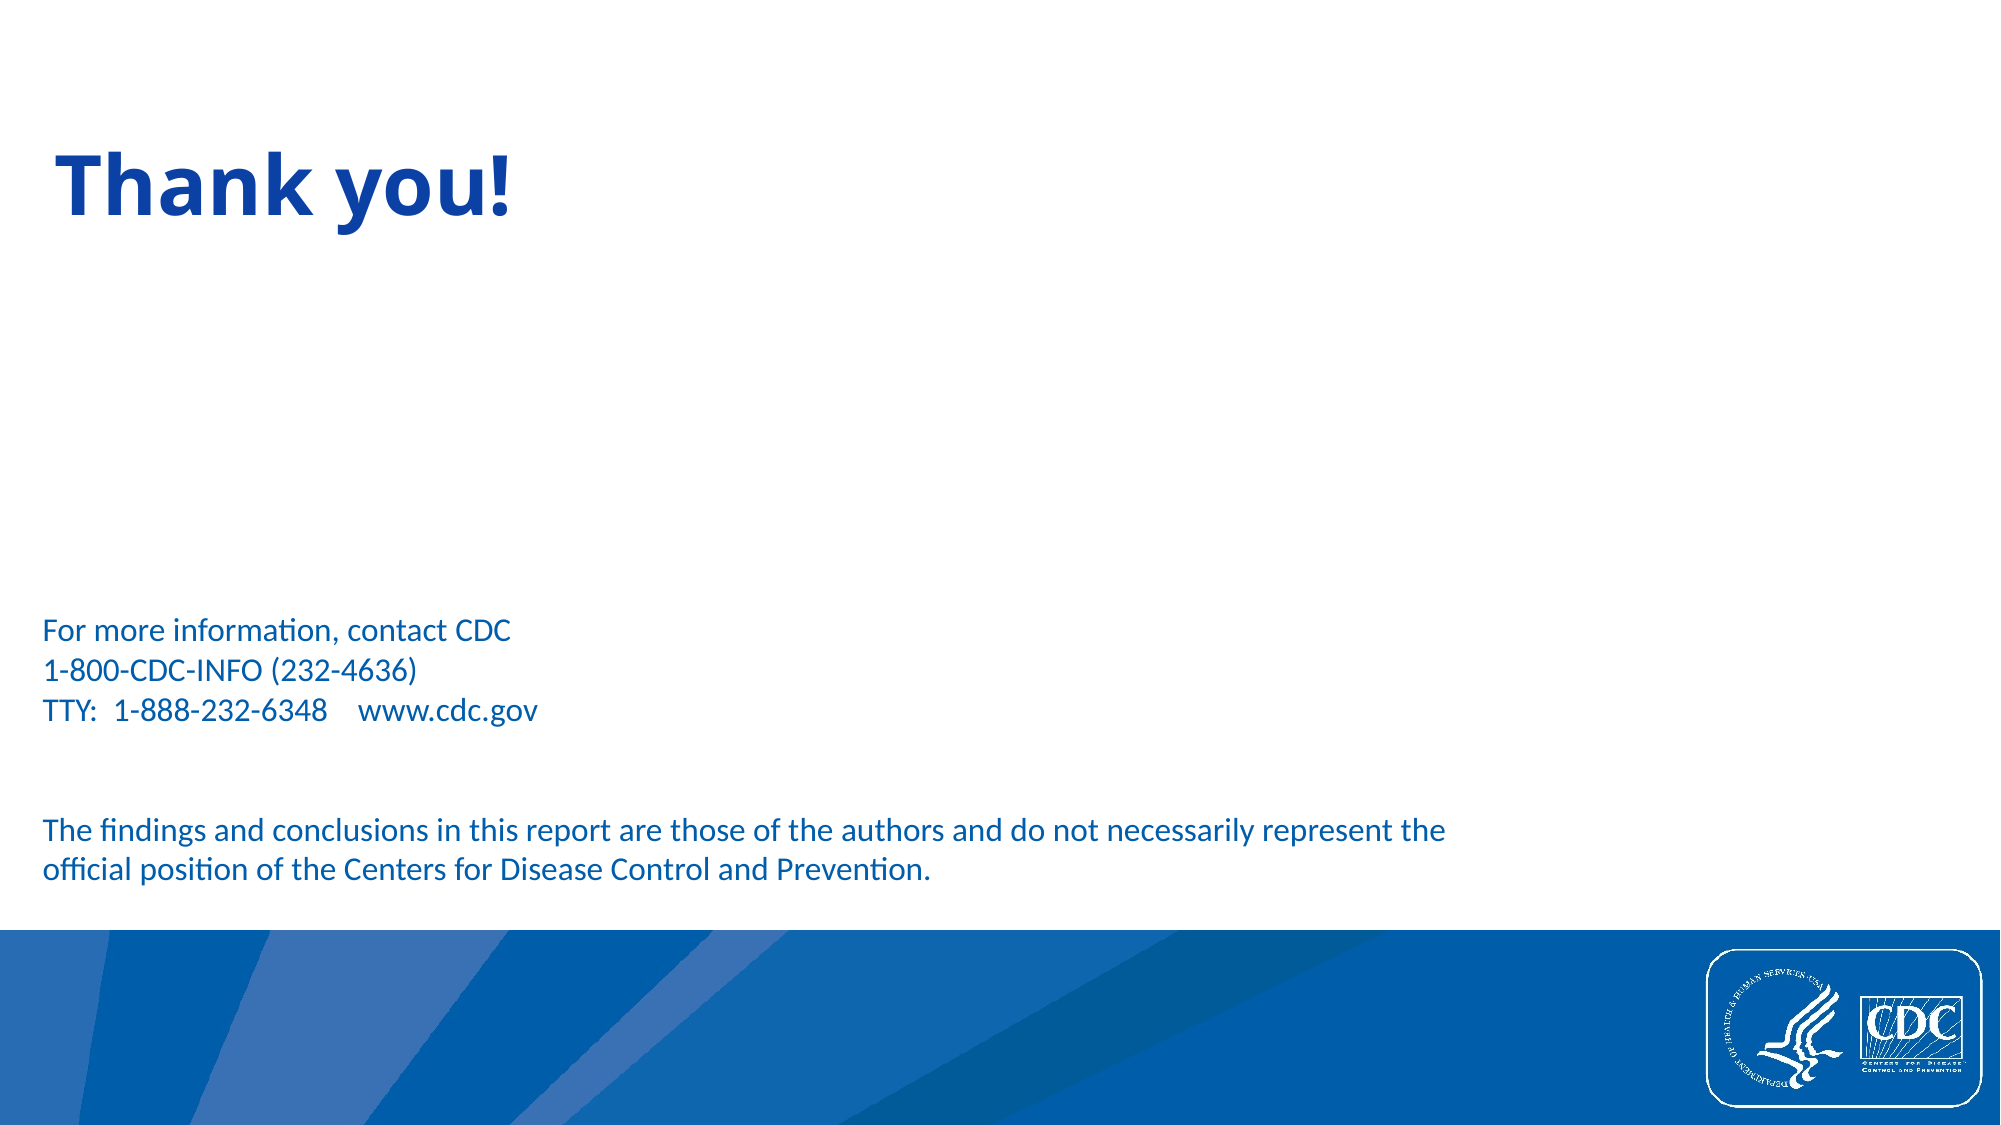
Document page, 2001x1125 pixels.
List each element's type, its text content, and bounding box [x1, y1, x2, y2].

picture [0, 930, 2000, 1125]
title Thank you! [39, 124, 1765, 342]
